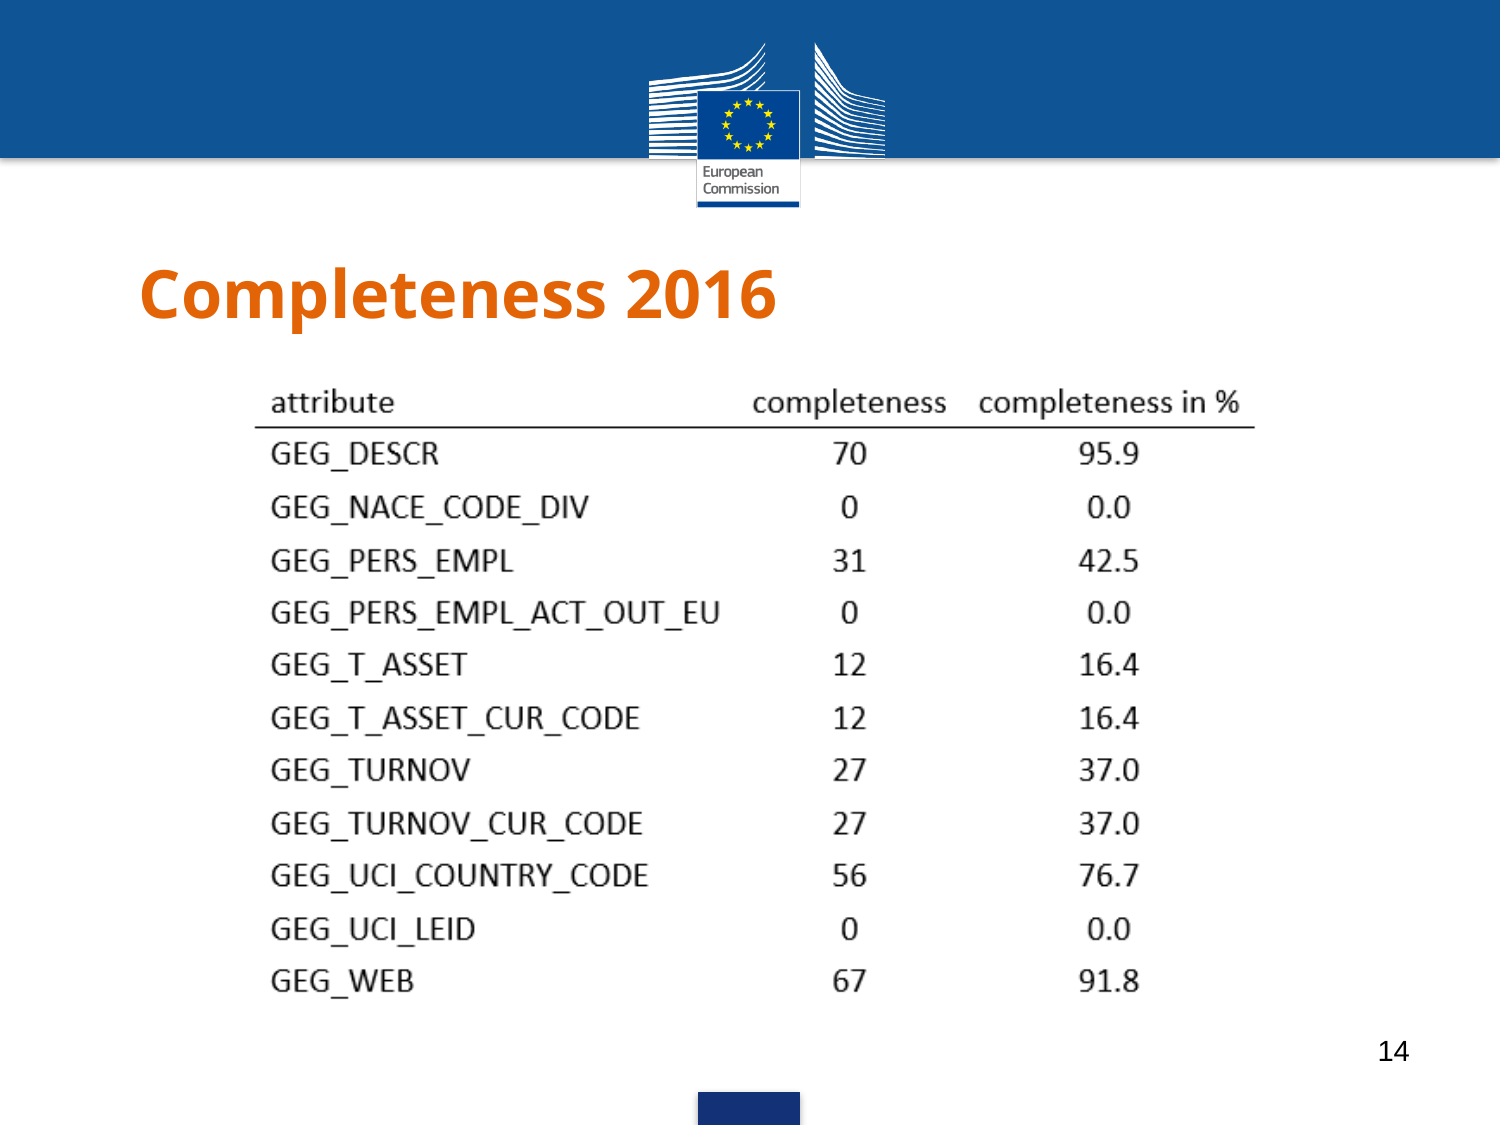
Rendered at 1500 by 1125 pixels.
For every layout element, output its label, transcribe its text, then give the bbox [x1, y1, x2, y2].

slide_number 14 [1074, 1024, 1425, 1103]
picture [219, 375, 1281, 1025]
title Completeness 2016 [64, 219, 1459, 374]
picture [649, 42, 885, 208]
